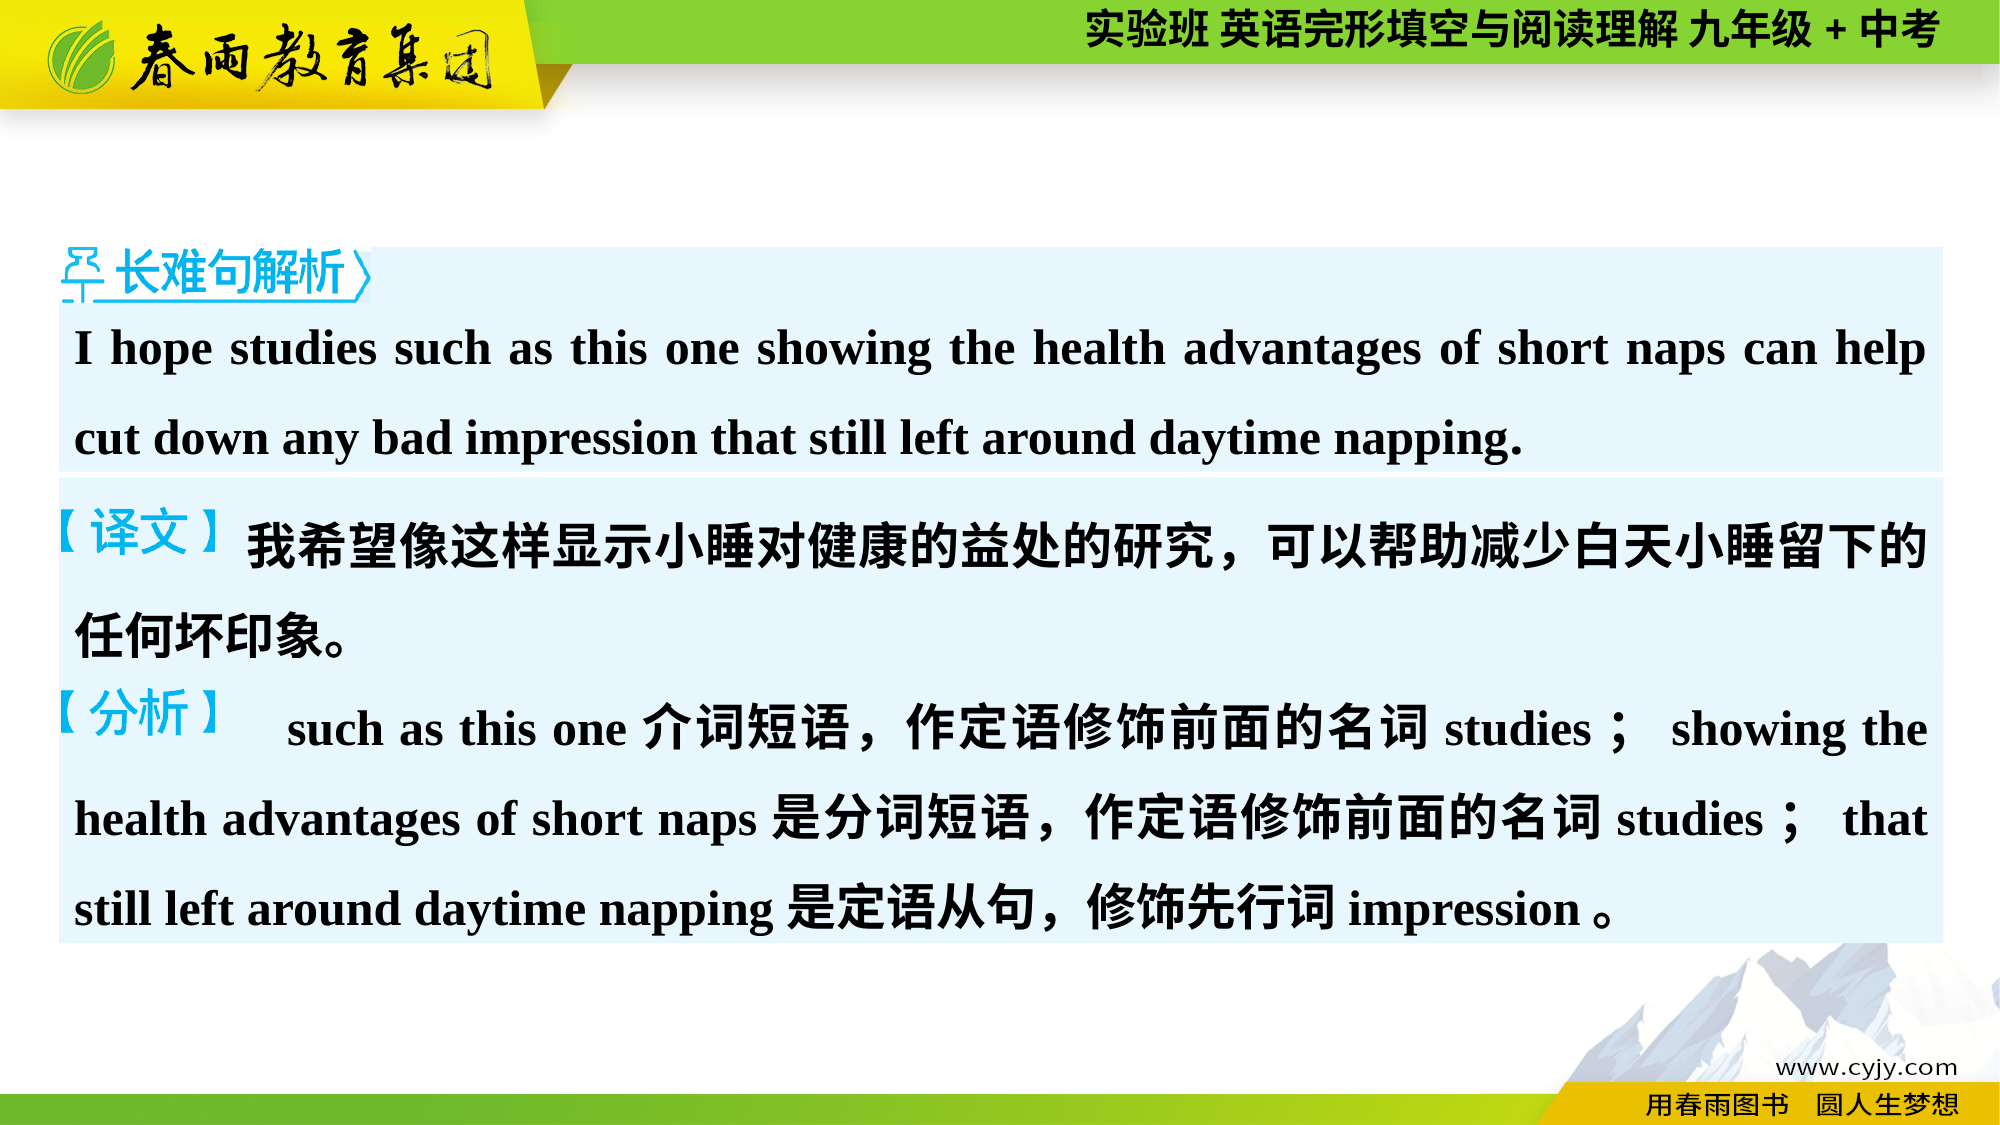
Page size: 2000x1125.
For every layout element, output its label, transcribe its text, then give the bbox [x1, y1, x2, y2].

text_box such as this one介词短语，作定语修饰前面的名词studies；showing the health advantages of short naps是分词短语，作定语修饰前面的名词studies；that still left around daytime napping是定语从句，修饰先行词impression。 [59, 658, 1944, 944]
text_box I hope studies such as this one showing the health advantages of short naps can help cut down any bad impression that still left around daytime napping. [58, 246, 1943, 472]
list 我希望像这样显示小睡对健康的益处的研究，可以帮助减少白天小睡留下的任何坏印象。 [59, 477, 1944, 658]
picture [0, 0, 2000, 1125]
